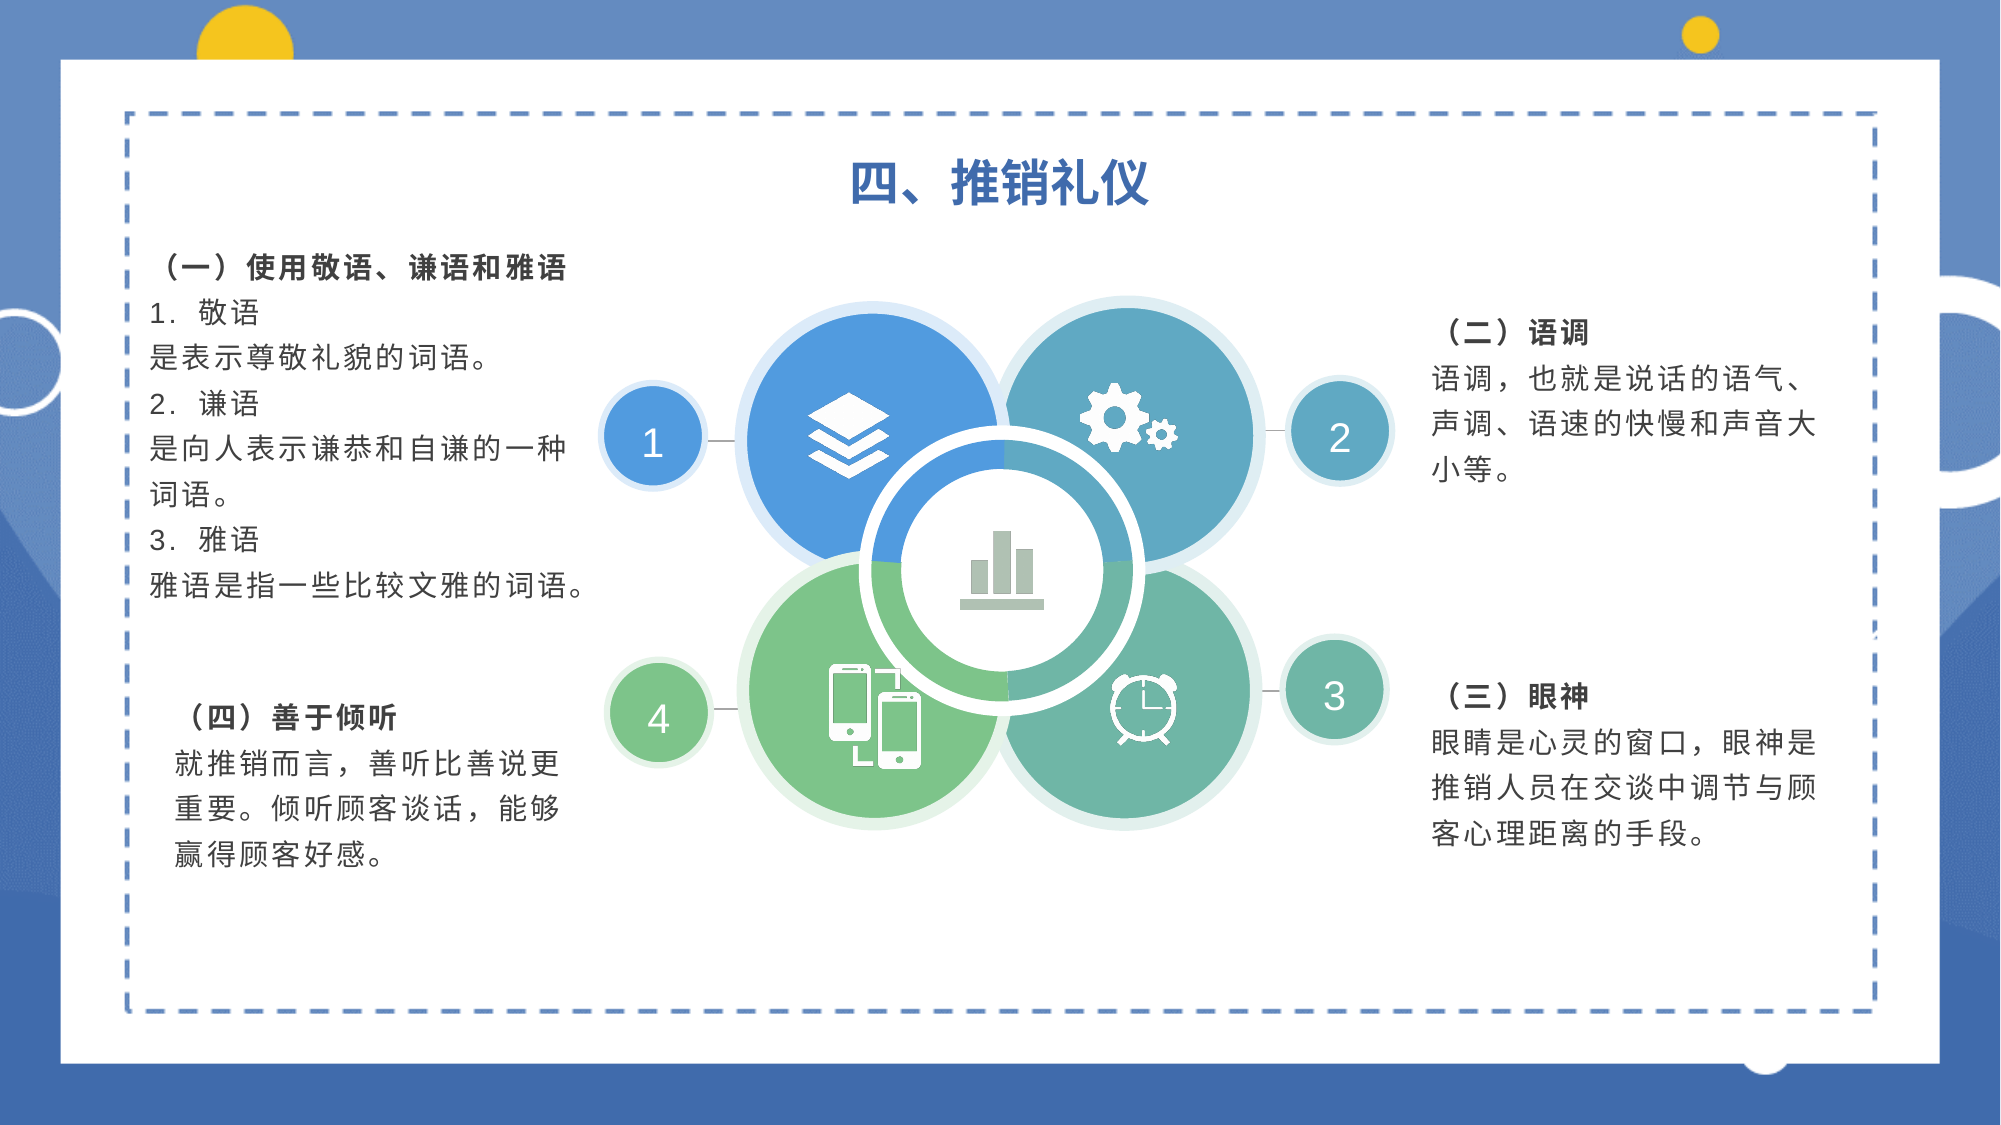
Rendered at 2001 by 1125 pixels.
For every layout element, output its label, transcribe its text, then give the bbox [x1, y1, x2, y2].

text_box [740, 307, 1005, 566]
text_box 1 [617, 382, 706, 489]
text_box [999, 301, 1260, 570]
text_box （二）语调 语调，也就是说话的语气、声调、语速的快慢和声音大小等。 [1416, 269, 1837, 521]
text_box （一）使用敬语、谦语和雅语 1. 敬语 是表示尊敬礼貌的词语。 2. 谦语 是向人表示谦恭和自谦的一种词语。 3. 雅语 雅语是指一些比较文雅的词语。 [134, 230, 617, 610]
text_box [1002, 438, 1134, 561]
text_box [1000, 564, 1257, 825]
text_box [1006, 559, 1134, 702]
text_box 四、推销礼仪 [835, 144, 1165, 220]
text_box 2 [1288, 431, 1393, 484]
text_box 2 [1288, 378, 1393, 430]
text_box （四）善于倾听 就推销而言，善听比善说更重要。倾听顾客谈话，能够赢得顾客好感。 [160, 654, 586, 906]
text_box [870, 561, 1010, 703]
text_box [870, 438, 1006, 565]
text_box 4 [606, 659, 712, 766]
text_box 3 [1282, 636, 1387, 743]
text_box [742, 556, 907, 709]
text_box [744, 676, 1006, 825]
picture [0, 0, 2001, 1125]
text_box [902, 470, 1102, 670]
text_box （三）眼神 眼睛是心灵的窗口，眼神是推销人员在交谈中调节与顾客心理距离的手段。 [1416, 654, 1842, 864]
